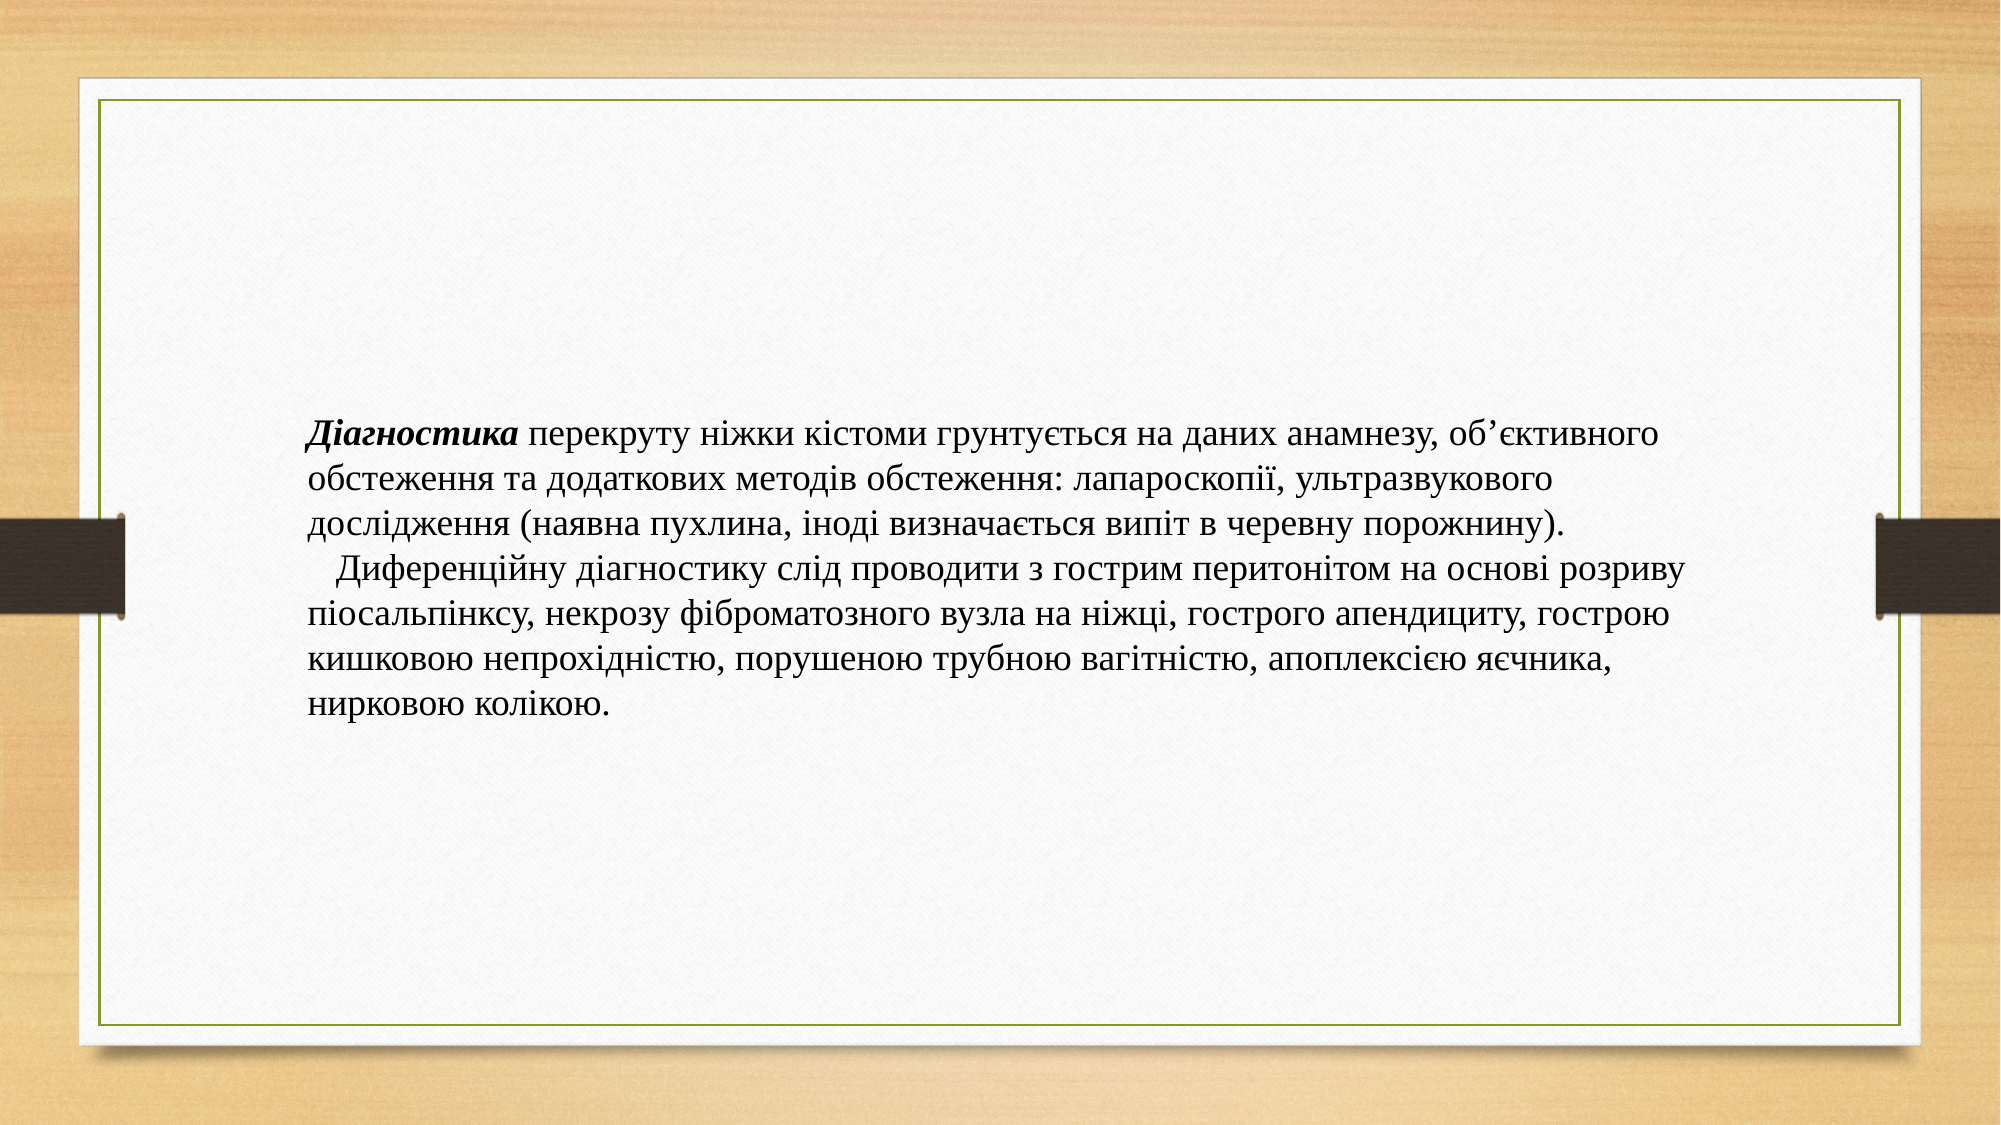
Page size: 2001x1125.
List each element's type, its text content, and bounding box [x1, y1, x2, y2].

picture [0, 0, 2001, 1125]
text_box Діагностика перекруту ніжки кістоми грунтується на даних анамнезу, об’єктивного обстеження та додаткових методів обстеження: лапароскопії, ультразвукового дослідження (наявна пухлина, іноді визначається випіт в черевну порожнину). Диференційну діагностику слід проводити з гострим перитонітом на основі розриву піосальпінксу, некрозу фіброматозного вузла на ніжці, гострого апендициту, гострою кишковою непрохідністю, порушеною трубною вагітністю, апоплексією яєчника, нирковою колікою. [292, 400, 1782, 731]
